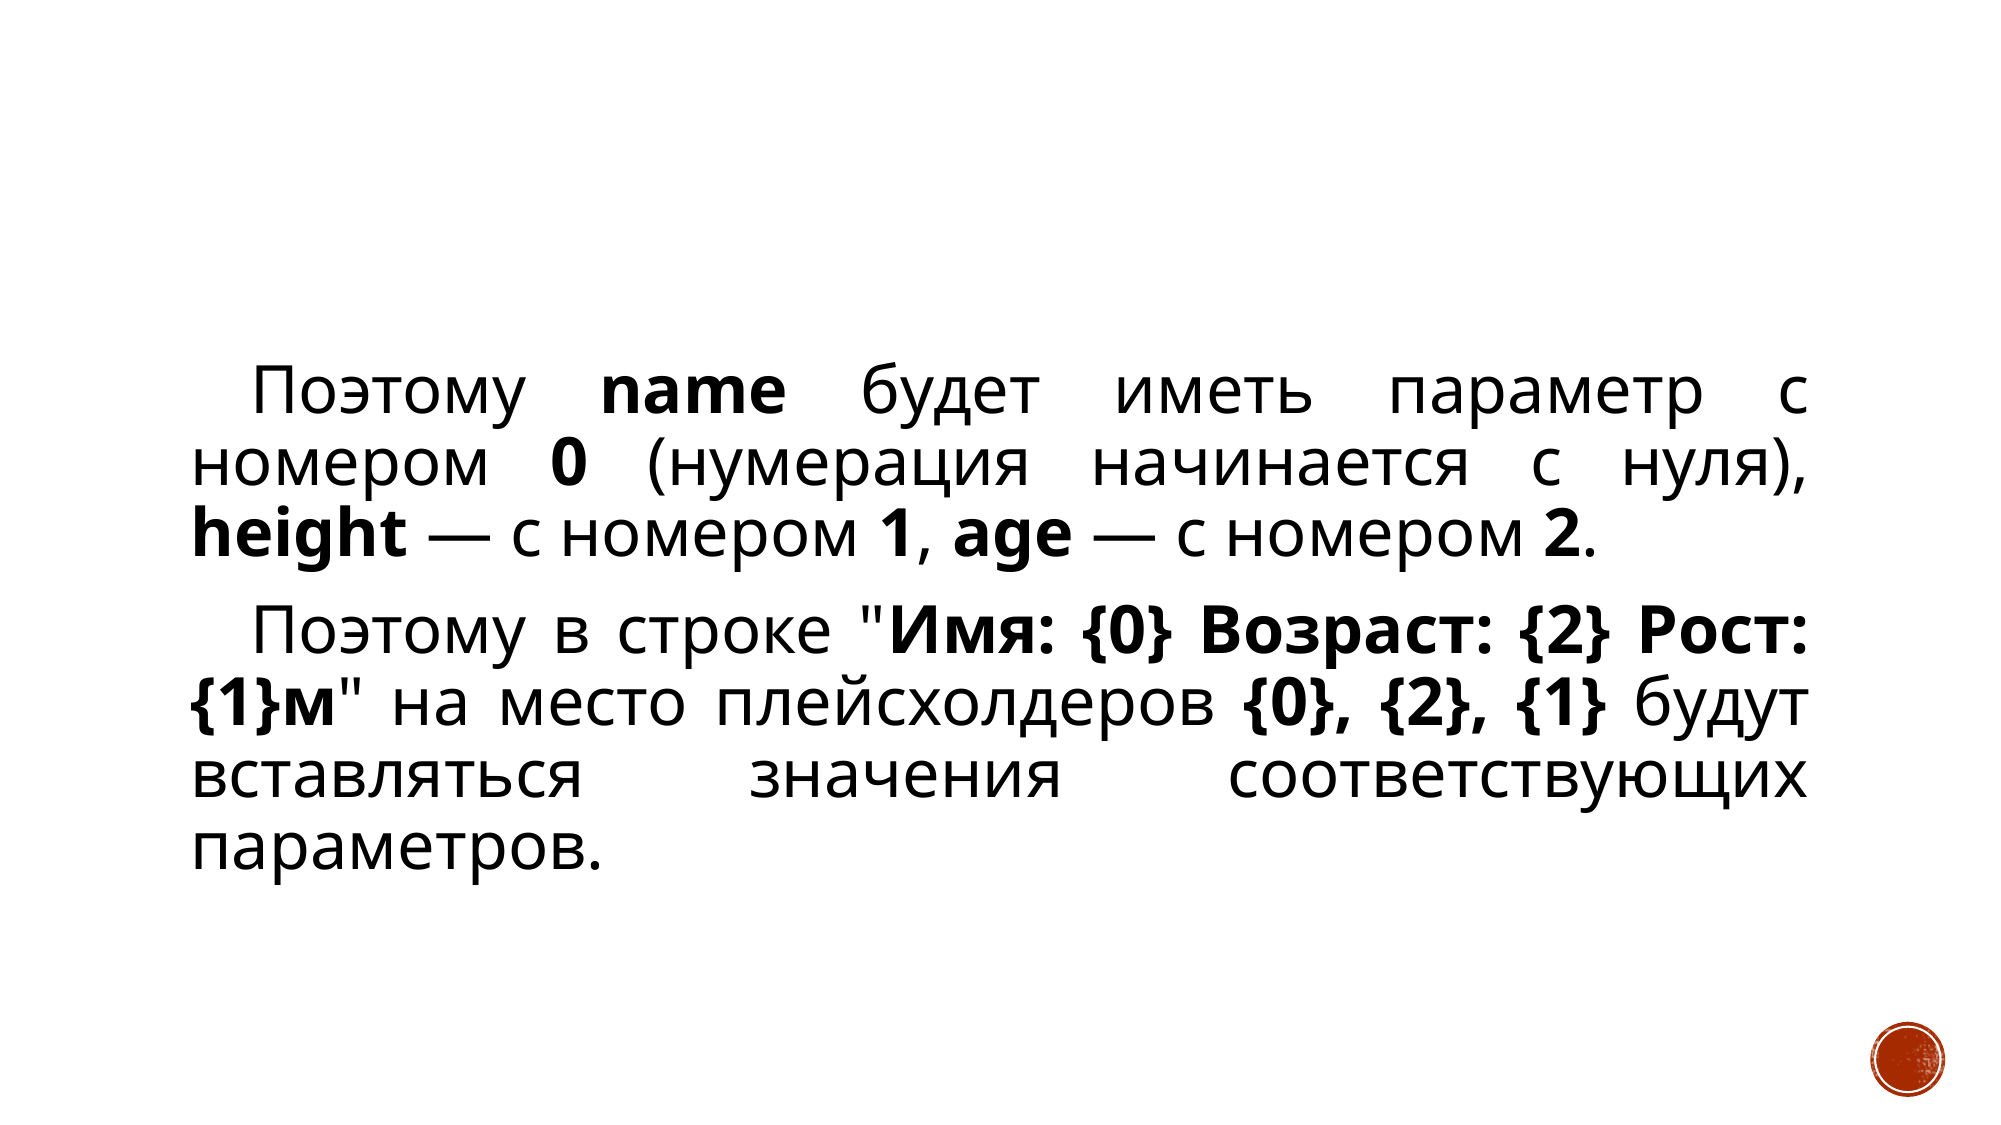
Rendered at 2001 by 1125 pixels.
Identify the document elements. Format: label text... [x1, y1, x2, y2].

list Поэтому name будет иметь параметр с номером 0 (нумерация начинается с нуля), height — с номером 1, age — с номером 2. Поэтому в строке "Имя: {0} Возраст: {2} Рост: {1}м" на место плейсхолдеров {0}, {2}, {1} будут вставляться значения соответствующих параметров. [175, 348, 1826, 1013]
